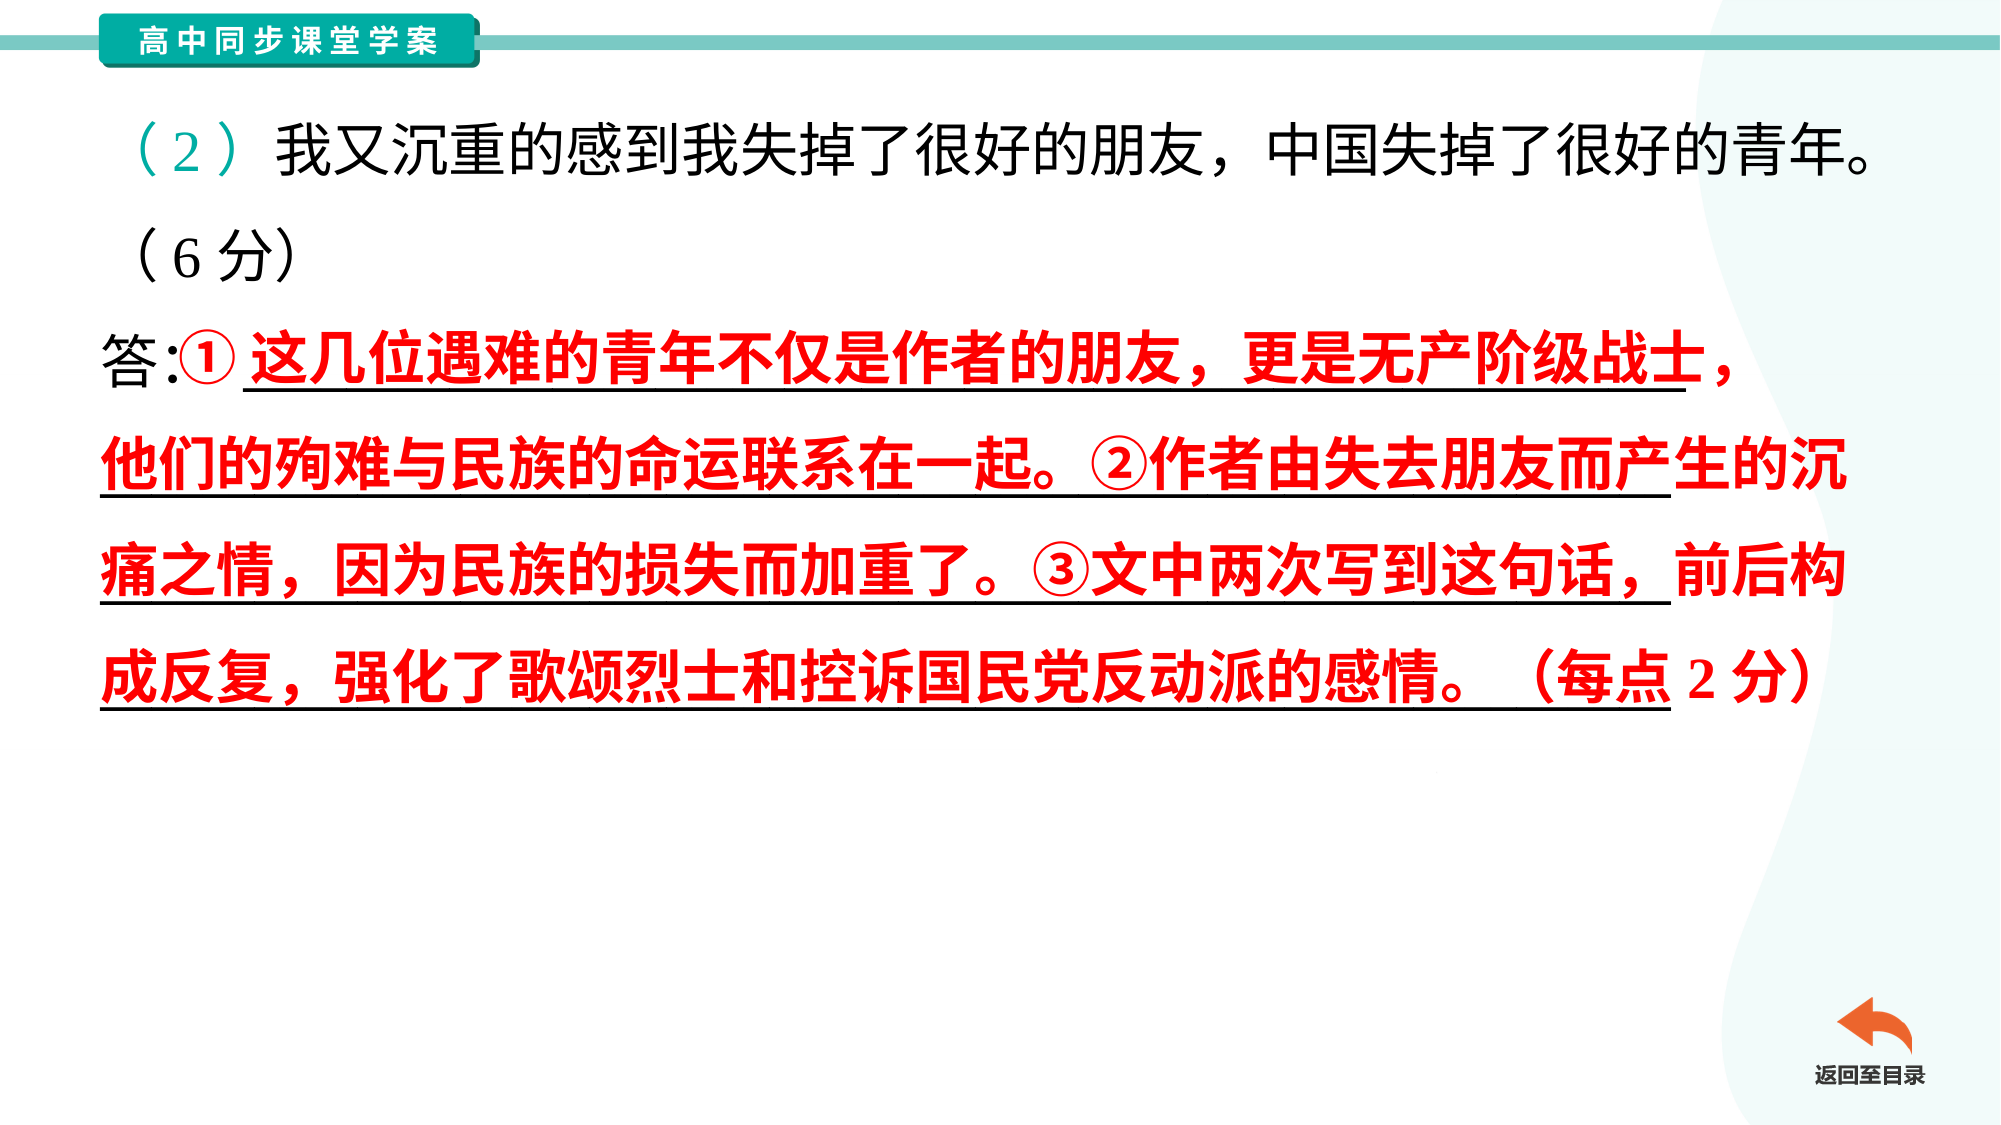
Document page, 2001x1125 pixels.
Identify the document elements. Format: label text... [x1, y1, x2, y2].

picture [0, 0, 2000, 1125]
text_box （2）我又沉重的感到我失掉了很好的朋友，中国失掉了很好的青年。 （6分） 答： ________________________________________________________ _____________________________________________________________ _____________________________________________________________ _____________________________________________________________ [100, 710, 1899, 715]
text_box ①这几位遇难的青年不仅是作者的朋友，更是无产阶级战士， 他们的殉难与民族的命运联系在一起。②作者由失去朋友而产生的沉 痛之情，因为民族的损失而加重了。③文中两次写到这句话，前后构 成反复，强化了歌颂烈士和控诉国民党反动派的感情。（每点2分） [100, 284, 1899, 710]
text_box （2）我又沉重的感到我失掉了很好的朋友，中国失掉了很好的青年。 （6分） 答： ________________________________________________________ _____________________________________________________________ _____________________________________________________________ _____________________________________________________________ [100, 76, 1899, 284]
